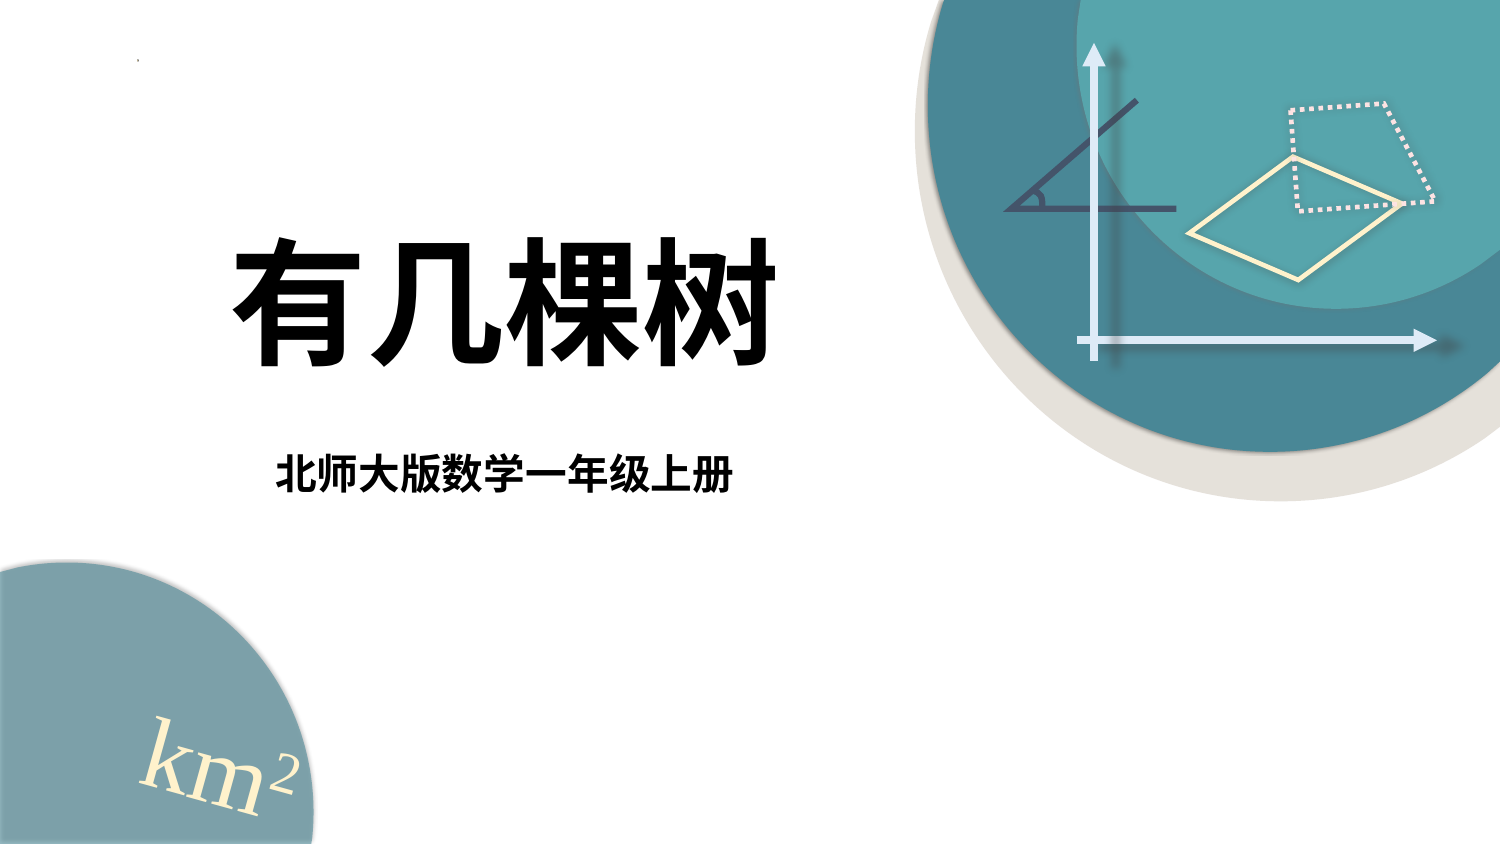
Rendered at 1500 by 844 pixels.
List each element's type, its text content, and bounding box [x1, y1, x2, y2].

text_box 北师大版数学一年级上册 [154, 440, 855, 506]
text_box 有几棵树 [172, 190, 837, 390]
